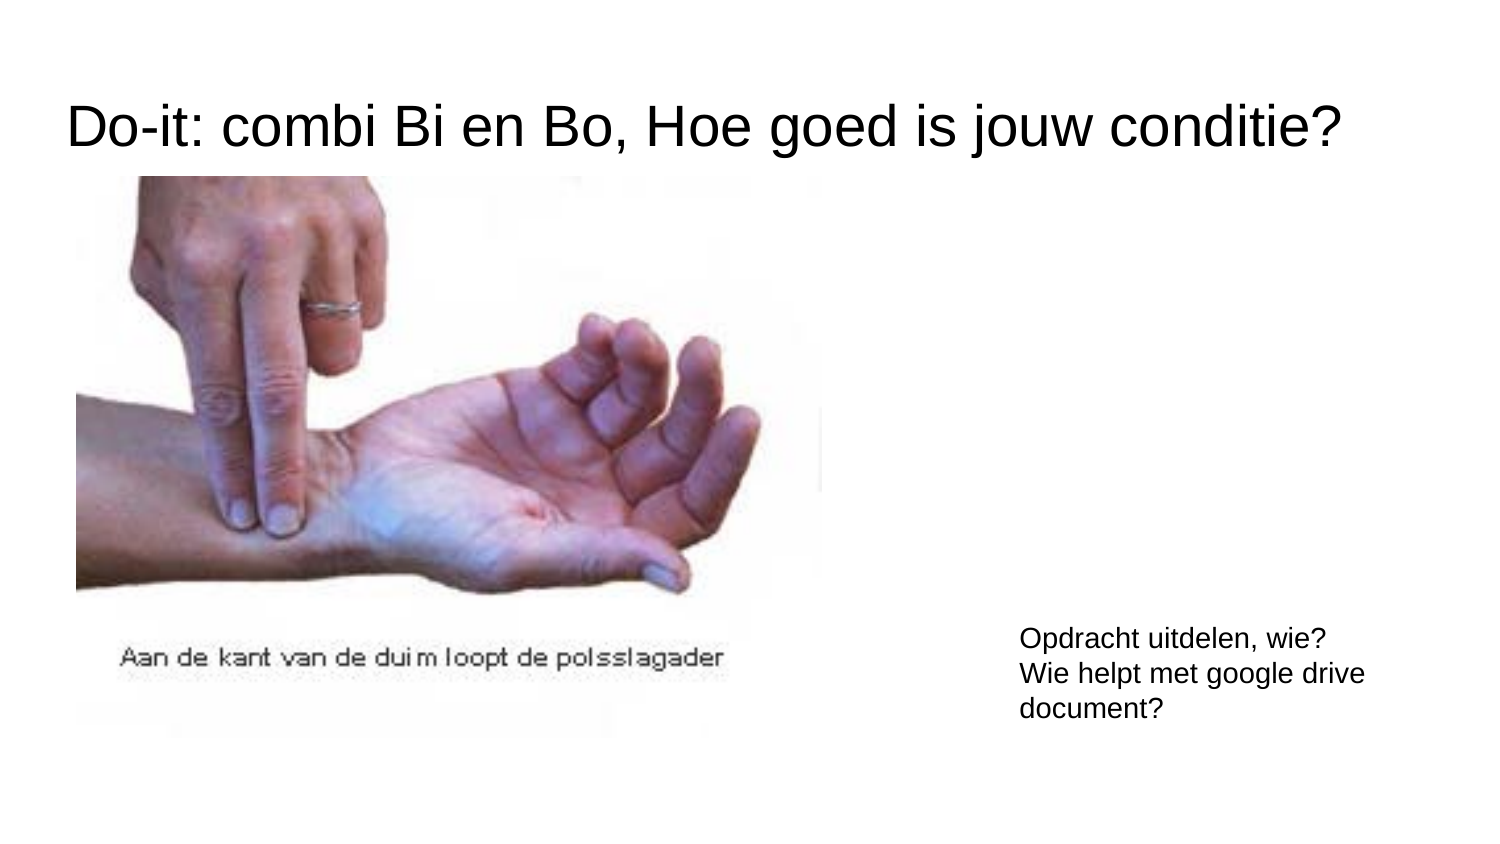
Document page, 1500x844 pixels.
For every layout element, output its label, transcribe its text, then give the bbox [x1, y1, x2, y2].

picture [76, 176, 822, 738]
text_box Opdracht uitdelen, wie? Wie helpt met google drive document? [1004, 604, 1428, 723]
title Do-it: combi Bi en Bo, Hoe goed is jouw conditie? [51, 72, 1449, 167]
